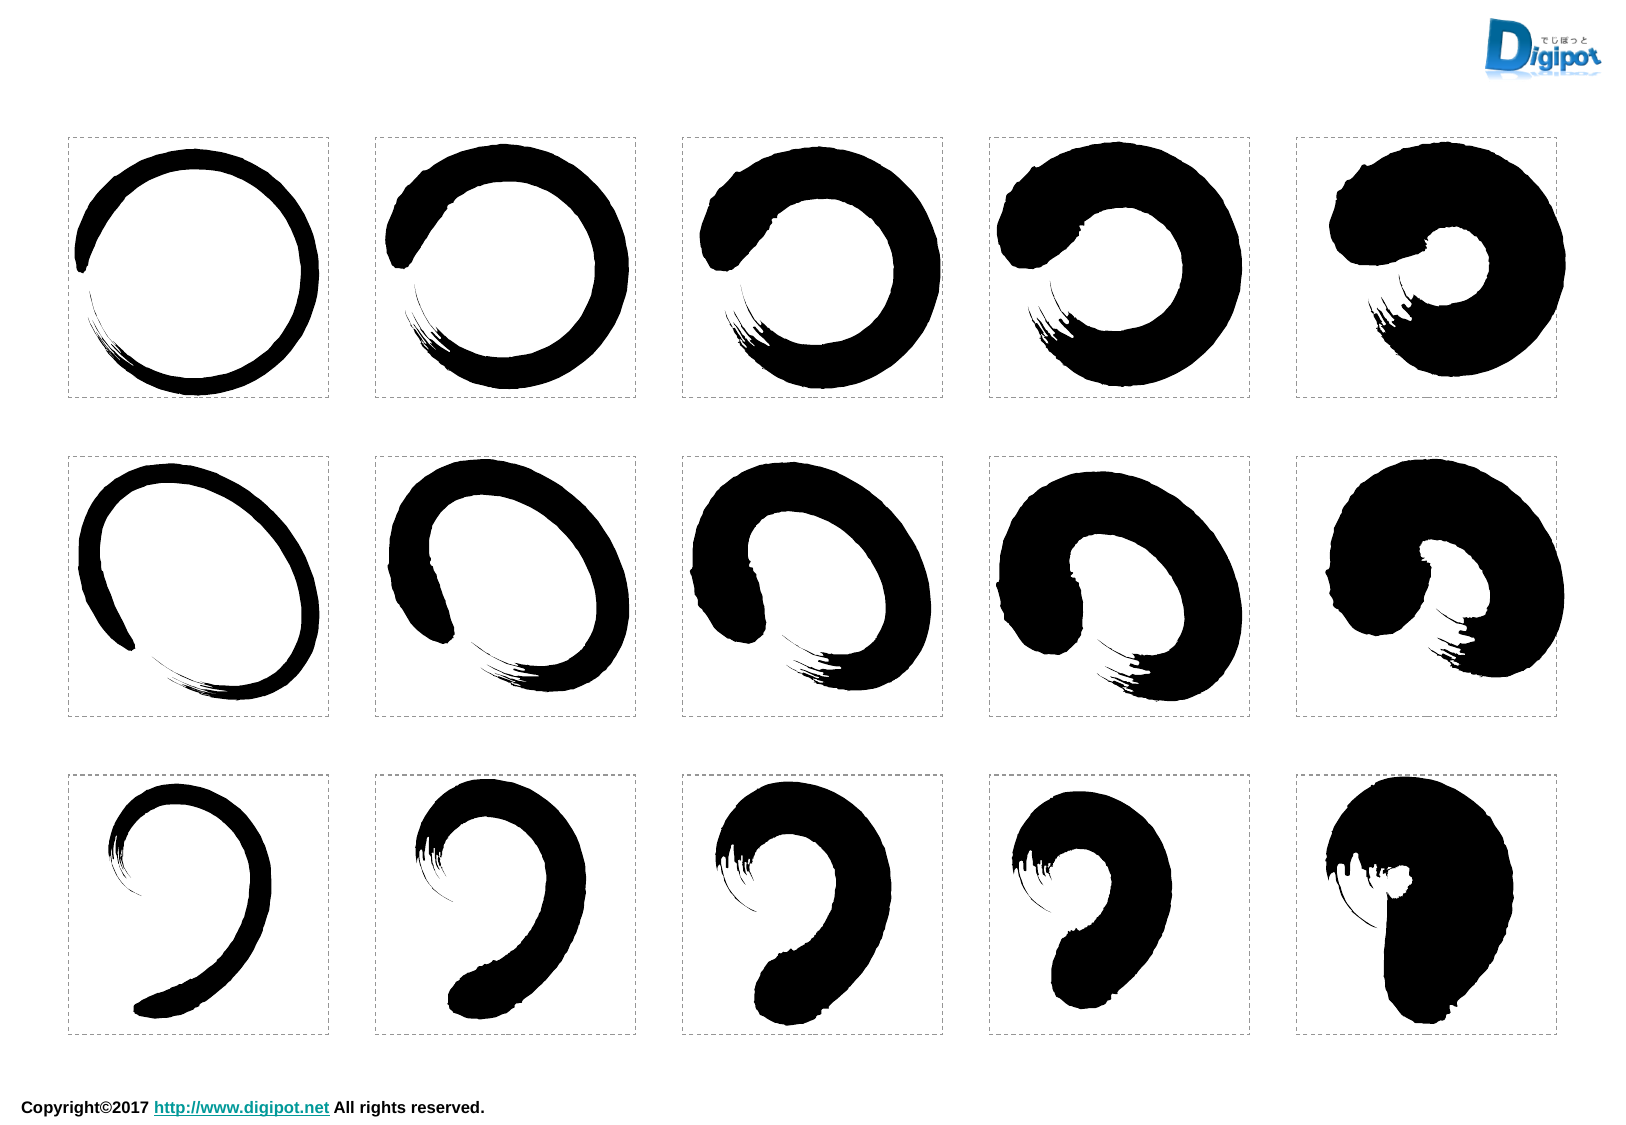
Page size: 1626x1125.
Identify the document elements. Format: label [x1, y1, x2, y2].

text_box [1011, 791, 1173, 1010]
text_box [78, 463, 320, 701]
text_box [74, 148, 320, 396]
text_box [387, 459, 630, 693]
text_box [715, 781, 892, 1026]
text_box [415, 779, 587, 1020]
picture [1485, 18, 1602, 82]
text_box [699, 146, 941, 389]
text_box [385, 143, 629, 390]
text_box [1325, 776, 1514, 1024]
text_box [108, 783, 272, 1019]
text_box [1325, 458, 1565, 678]
text_box [996, 471, 1243, 702]
text_box [689, 461, 932, 692]
text_box [996, 141, 1243, 387]
text_box [1329, 141, 1566, 377]
